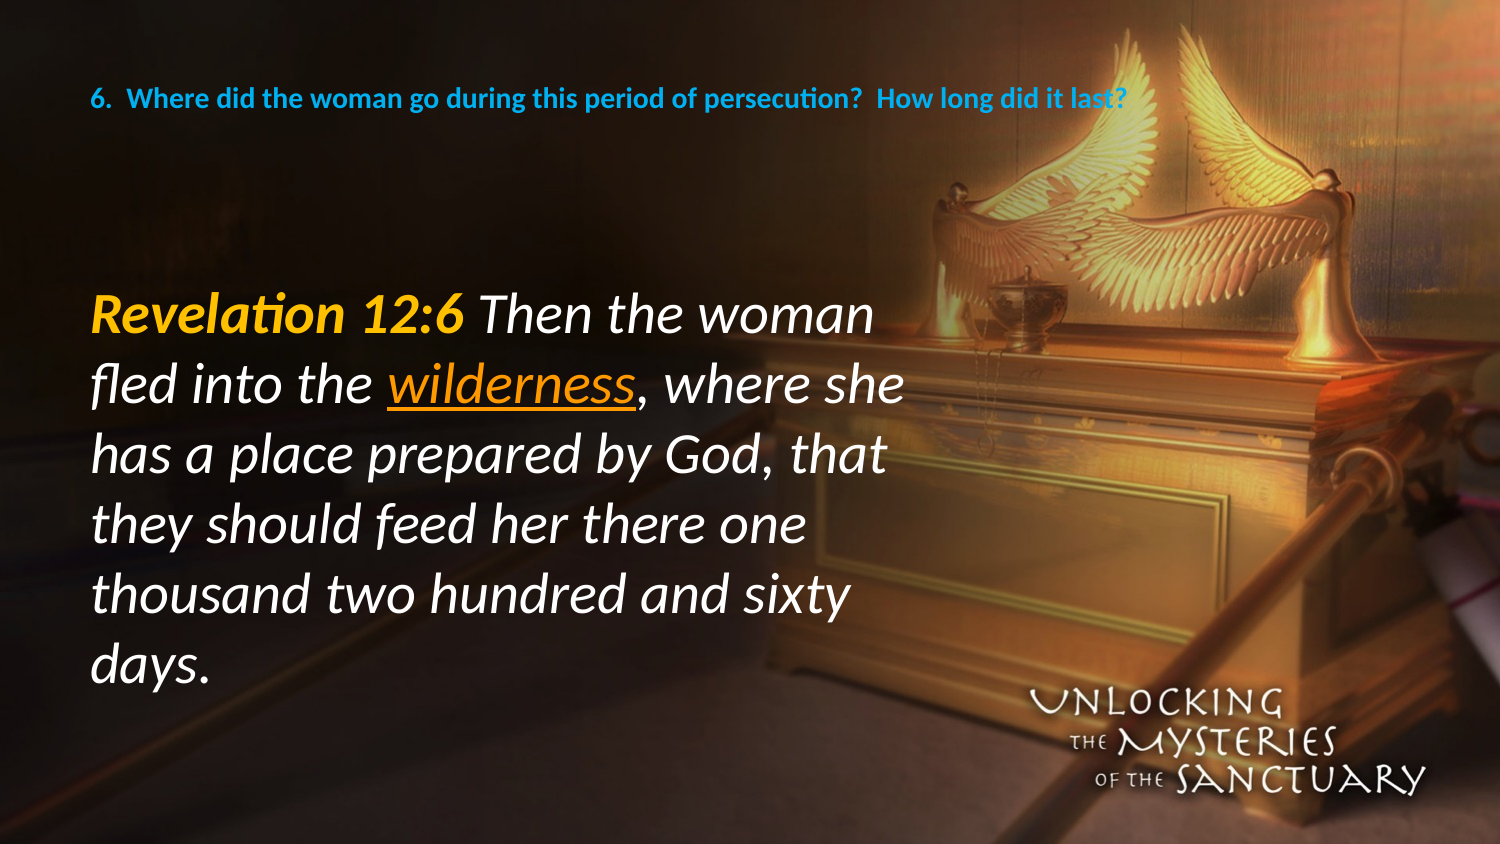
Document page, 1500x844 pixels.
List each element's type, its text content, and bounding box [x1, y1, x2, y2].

title 6. Where did the woman go during this period of persecution? How long did it last? [75, 33, 1425, 175]
picture [0, 0, 1500, 844]
list Revelation 12:6 Then the woman fled into the wilderness, where she has a place prepared by God, that they should feed her there one thousand two hundred and sixty days. [75, 267, 958, 754]
